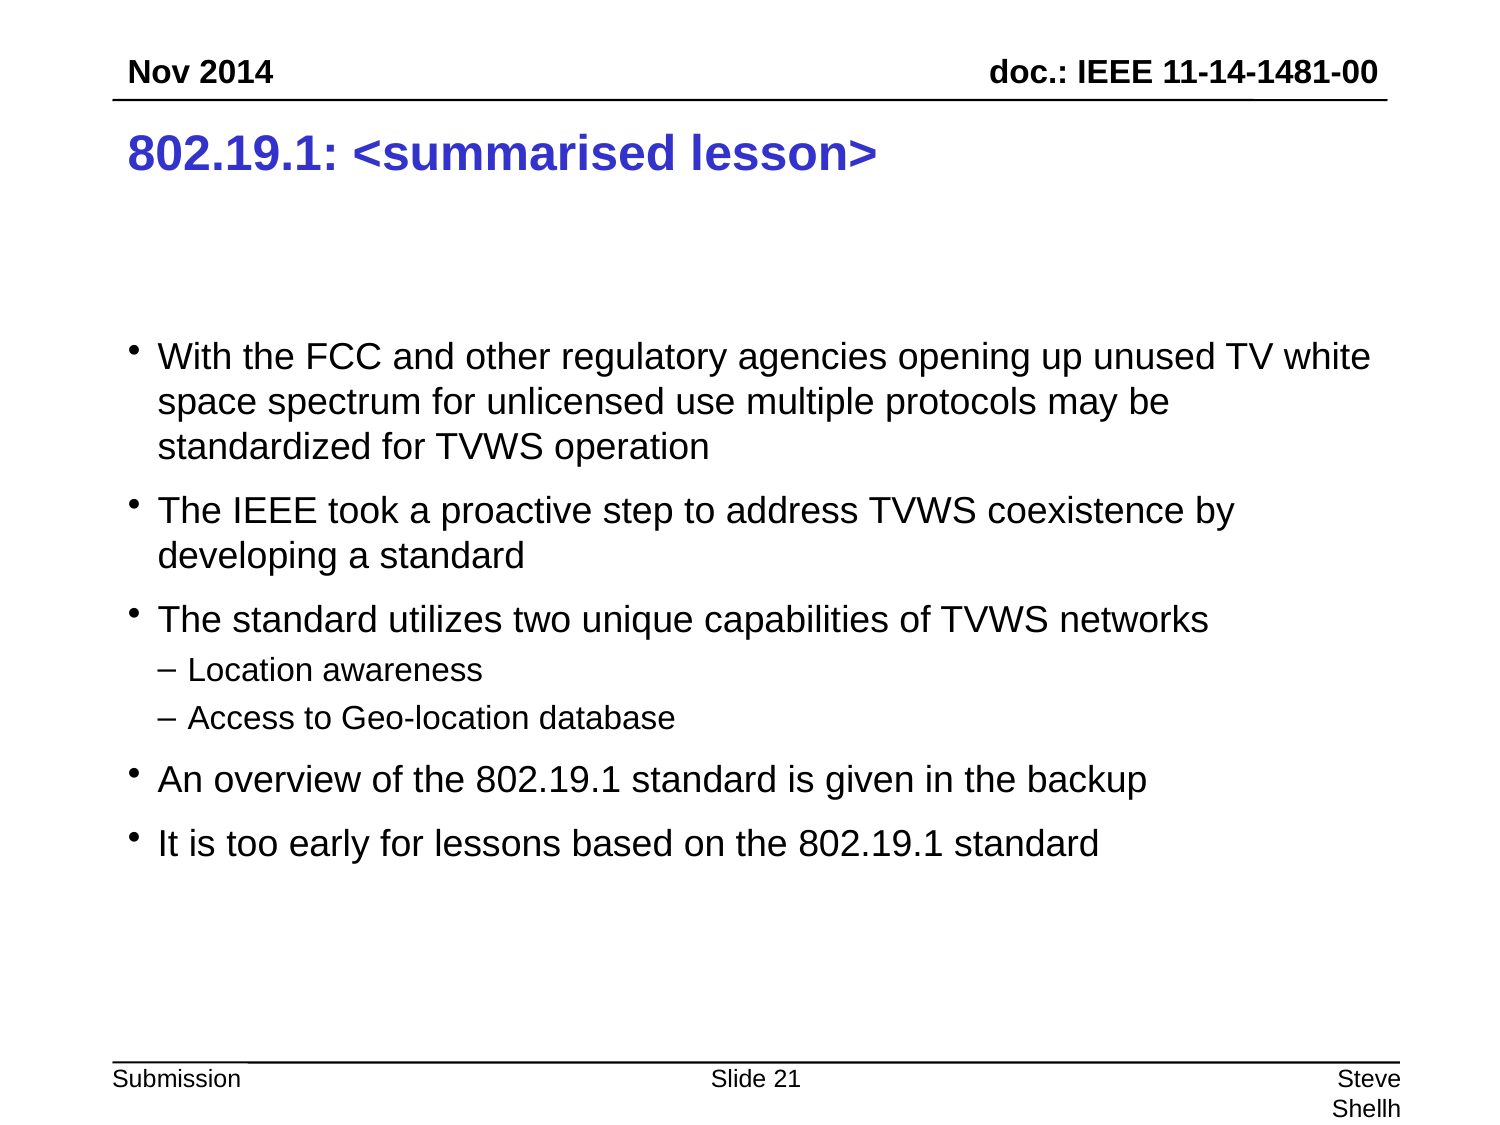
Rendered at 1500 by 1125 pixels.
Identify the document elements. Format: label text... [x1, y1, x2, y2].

footer Steve Shellhammer, Qualcomm [1320, 1061, 1402, 1093]
list With the FCC and other regulatory agencies opening up unused TV white space spectrum for unlicensed use multiple protocols may be standardized for TVWS operation The IEEE took a proactive step to address TVWS coexistence by developing a standard The standard utilizes two unique capabilities of TVWS networks Location awareness Access to Geo-location database An overview of the 802.19.1 standard is given in the backup It is too early for lessons based on the 802.19.1 standard [112, 324, 1388, 1000]
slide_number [112, 40, 463, 101]
title 802.19.1: <summarised lesson> [112, 112, 1388, 288]
slide_number Slide 21 [709, 1061, 803, 1093]
